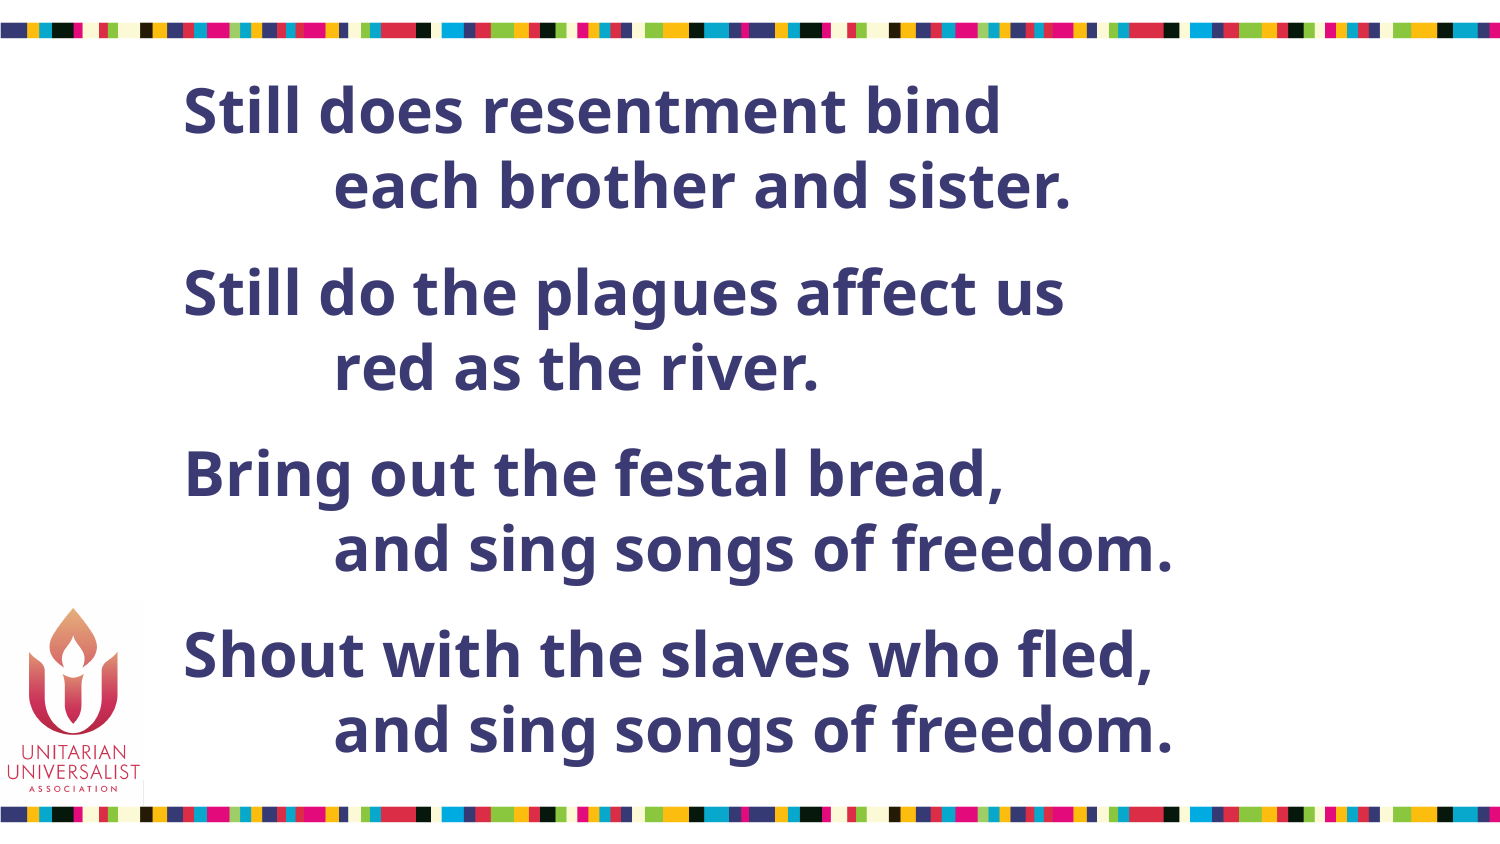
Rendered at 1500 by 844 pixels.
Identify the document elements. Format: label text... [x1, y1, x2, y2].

picture [0, 22, 1500, 40]
text_box Still does resentment bind each brother and sister. Still do the plagues affect us red as the river. Bring out the festal bread, and sing songs of freedom. Shout with the slaves who fled, and sing songs of freedom. [168, 56, 1421, 780]
picture [0, 600, 1500, 824]
